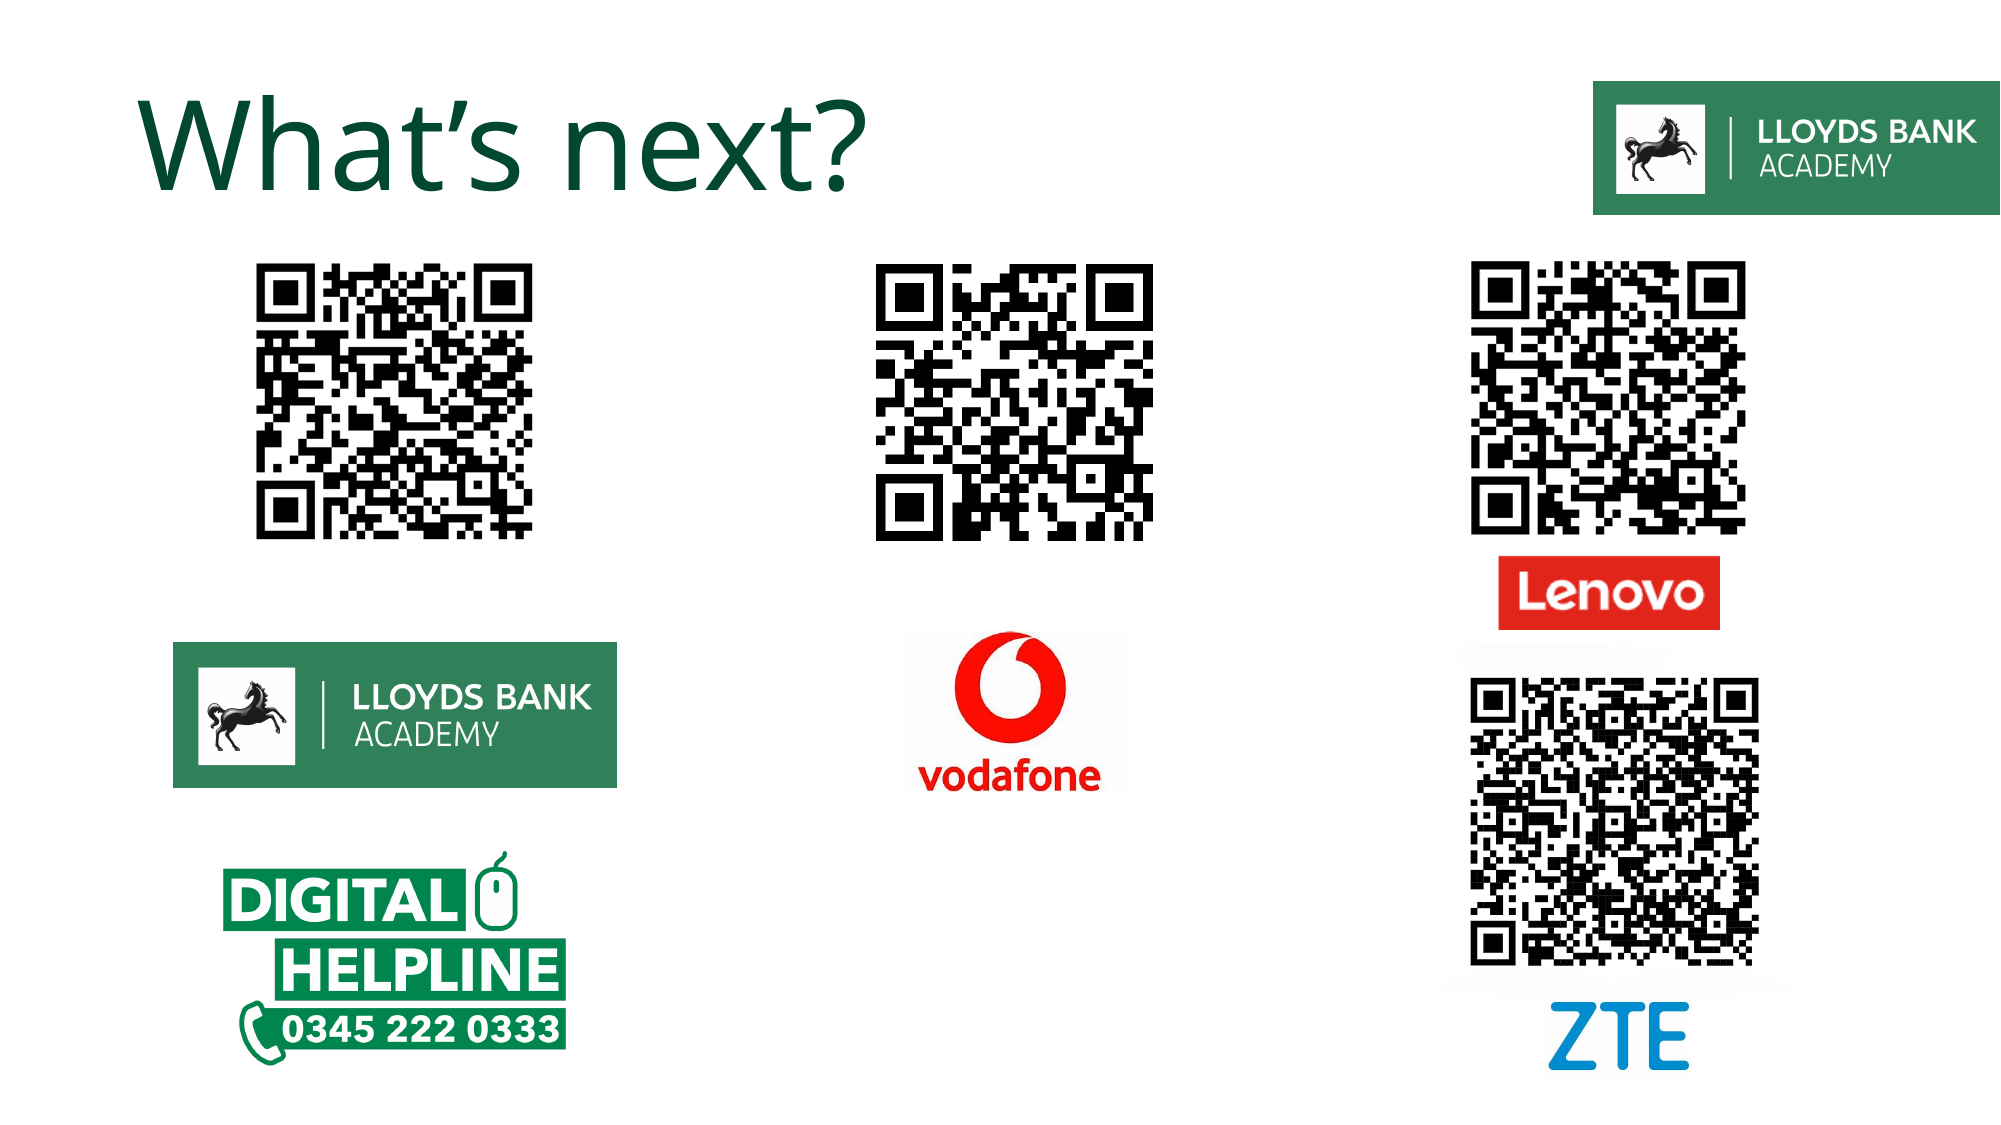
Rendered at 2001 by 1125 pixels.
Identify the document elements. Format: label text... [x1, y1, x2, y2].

picture [866, 254, 1162, 550]
picture [219, 847, 571, 1072]
list What’s next? [121, 75, 1579, 221]
picture [1410, 644, 1806, 1082]
picture [1593, 81, 2000, 215]
picture [902, 631, 1126, 792]
picture [173, 642, 617, 788]
picture [1431, 221, 1787, 630]
picture [216, 223, 574, 581]
